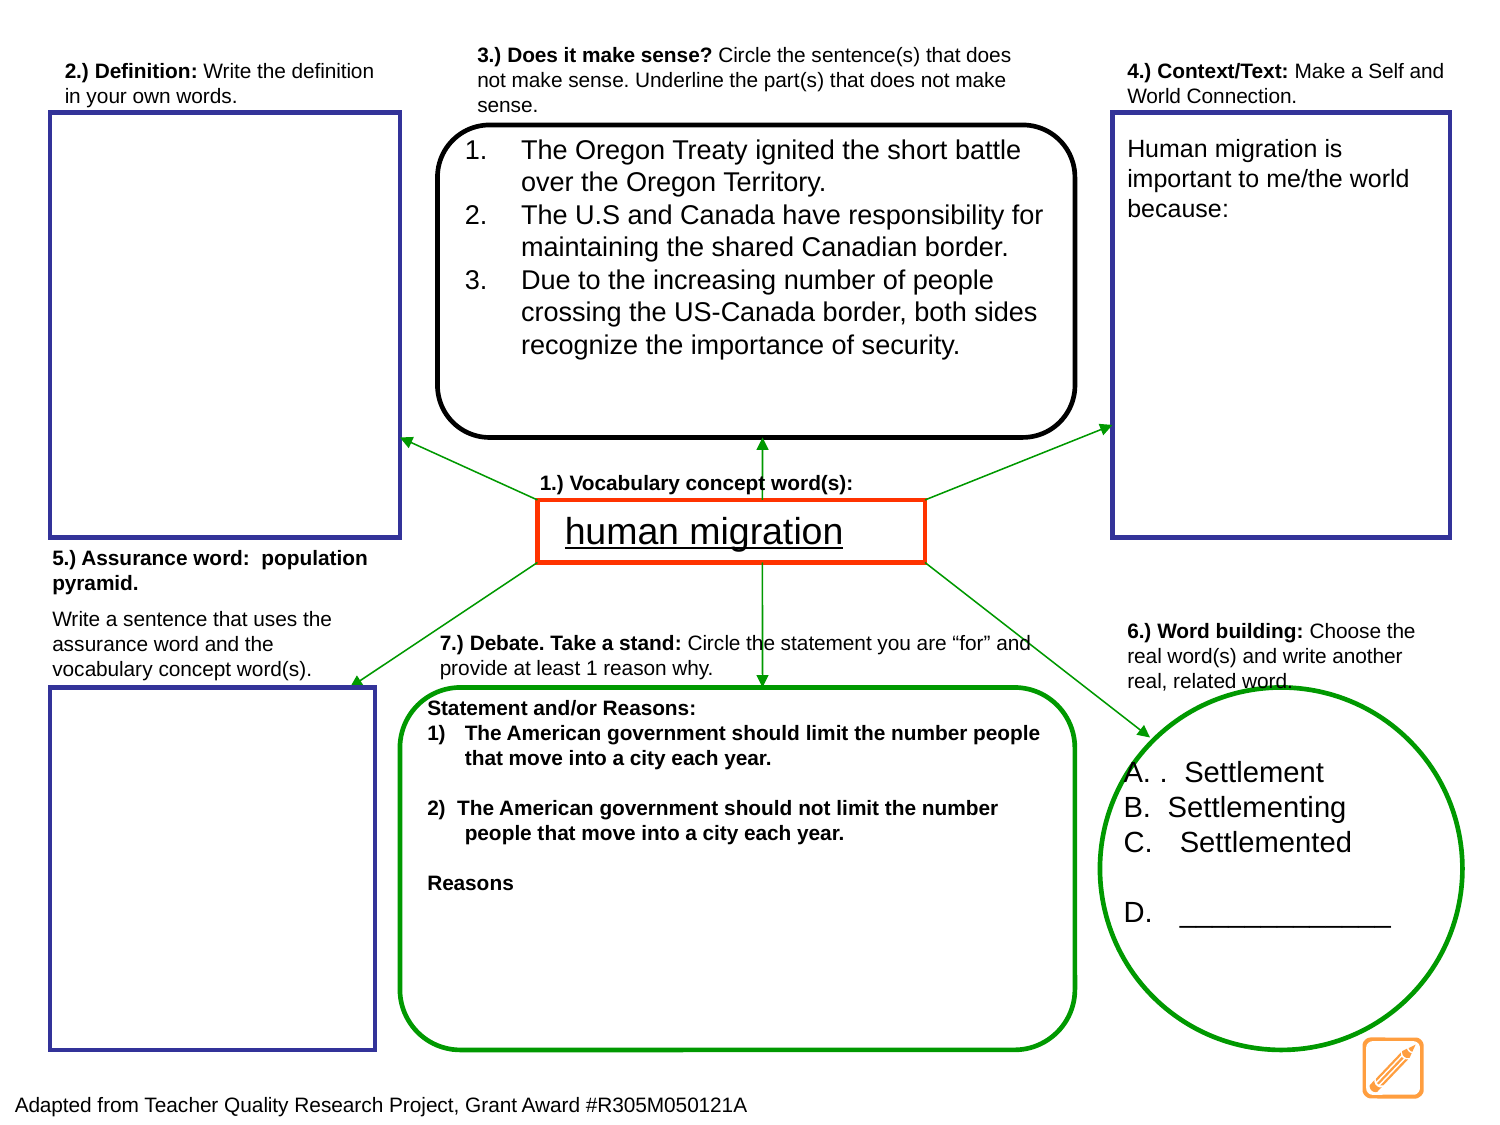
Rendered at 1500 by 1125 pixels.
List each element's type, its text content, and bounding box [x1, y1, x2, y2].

text_box Adapted from Teacher Quality Research Project, Grant Award #R305M050121A [0, 1084, 800, 1125]
text_box [1112, 230, 1450, 538]
text_box [399, 436, 525, 495]
text_box [925, 423, 1113, 501]
text_box [1063, 669, 1150, 738]
text_box Human migration is important to me/the world because: [1112, 125, 1450, 230]
text_box 1.) Vocabulary concept word(s): [525, 462, 925, 503]
text_box 5.) Assurance word: population pyramid. Write a sentence that uses the assurance word and the vocabulary concept word(s). [37, 537, 388, 688]
text_box 2.) Definition: Write the definition in your own words. [50, 49, 400, 115]
text_box 4.) Context/Text: Make a Self and World Connection. [1112, 49, 1463, 115]
text_box [50, 687, 375, 1050]
text_box Statement and/or Reasons: The American government should limit the number people that move into a city each year. 2) The American government should not limit the number people that move into a city each year. Reasons [412, 687, 1075, 982]
text_box 3.) Does it make sense? Circle the sentence(s) that does not make sense. Underline the part(s) that does not make sense. [462, 34, 1038, 124]
text_box [1112, 115, 1450, 125]
text_box [50, 115, 400, 538]
text_box [437, 143, 1075, 438]
text_box 6.) Word building: Choose the real word(s) and write another real, related word. [1112, 609, 1450, 700]
text_box [537, 503, 925, 563]
text_box 7.) Debate. Take a stand: Circle the statement you are “for” and provide at least 1 reason why. [425, 621, 1063, 687]
text_box [756, 437, 769, 462]
text_box [1112, 936, 1450, 1050]
text_box human migration [549, 503, 900, 560]
text_box [1099, 815, 1108, 923]
text_box [399, 711, 1075, 1050]
text_box [1148, 700, 1414, 745]
text_box The Oregon Treaty ignited the short battle over the Oregon Territory. The U.S and Canada have responsibility for maintaining the shared Canadian border. Due to the increasing number of people crossing the US-Canada border, both sides recognize the importance of security. [449, 124, 1063, 402]
text_box A. . Settlement B. Settlementing Settlemented _____________ [1108, 745, 1475, 936]
